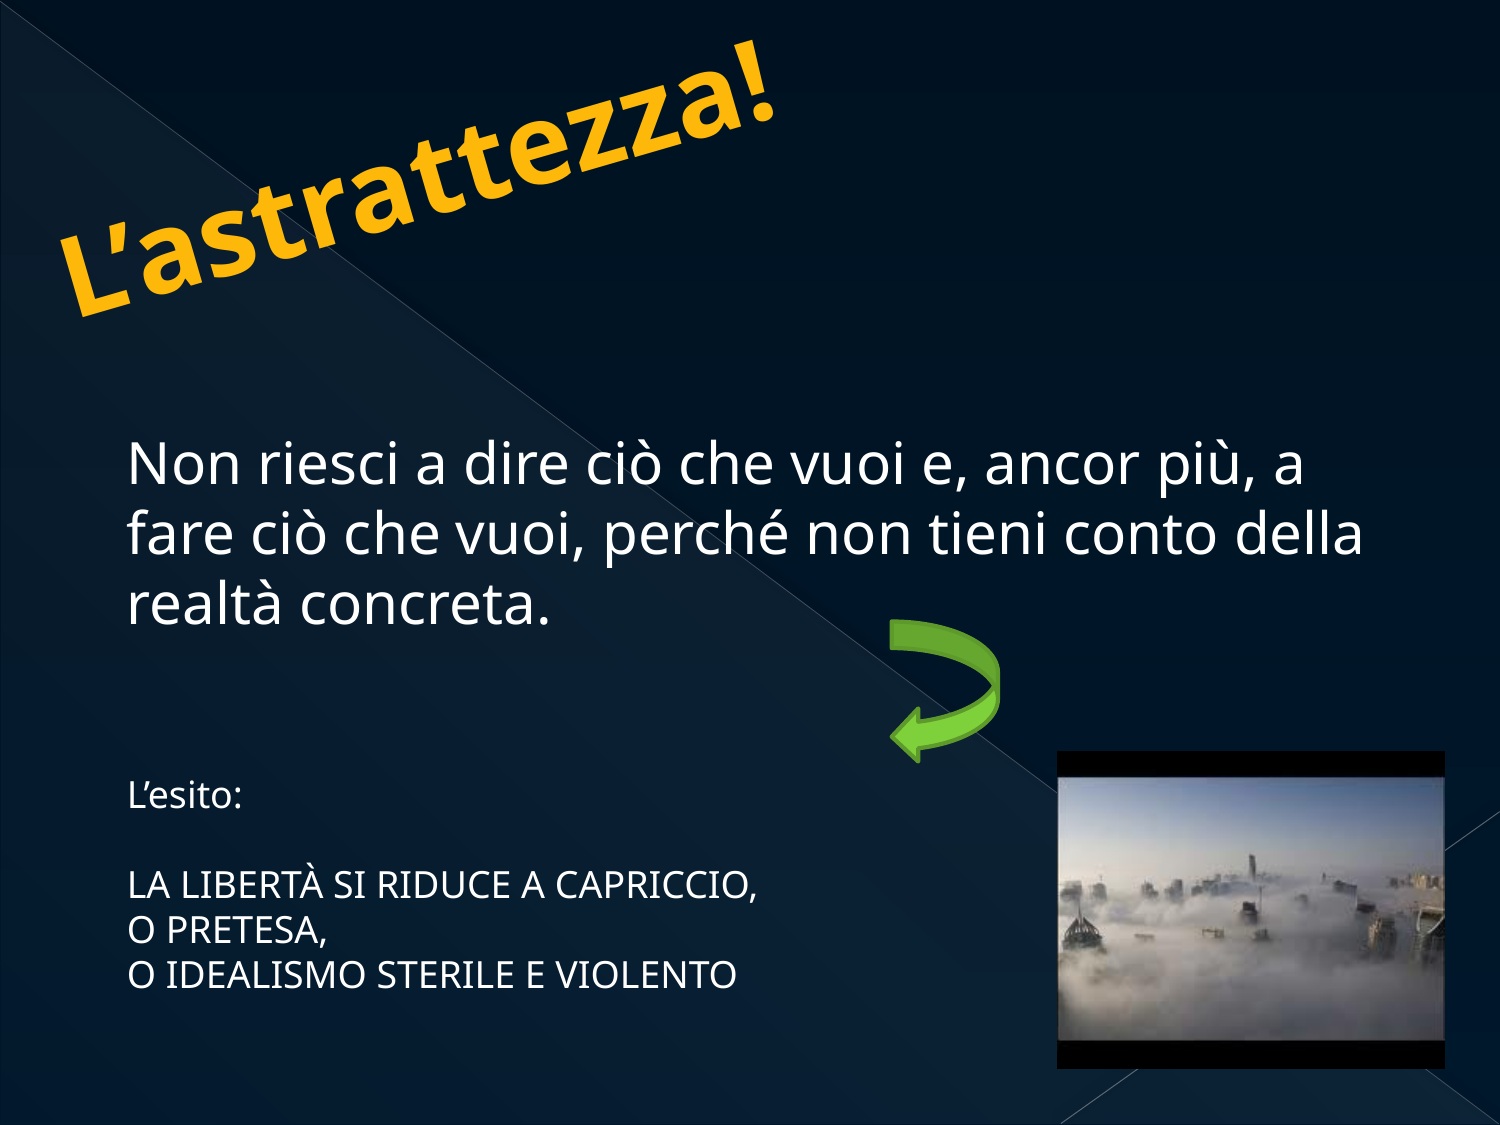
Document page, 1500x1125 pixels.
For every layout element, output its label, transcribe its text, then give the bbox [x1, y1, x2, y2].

text_box Non riesci a dire ciò che vuoi e, ancor più, a fare ciò che vuoi, perché non tieni conto della realtà concreta. L’esito: LA LIBERTÀ SI RIDUCE A CAPRICCIO, O PRETESA, O IDEALISMO STERILE E VIOLENTO [112, 418, 1388, 1004]
text_box L’astrattezza! [25, 0, 805, 354]
text_box [889, 619, 1001, 764]
picture [1056, 751, 1445, 1069]
